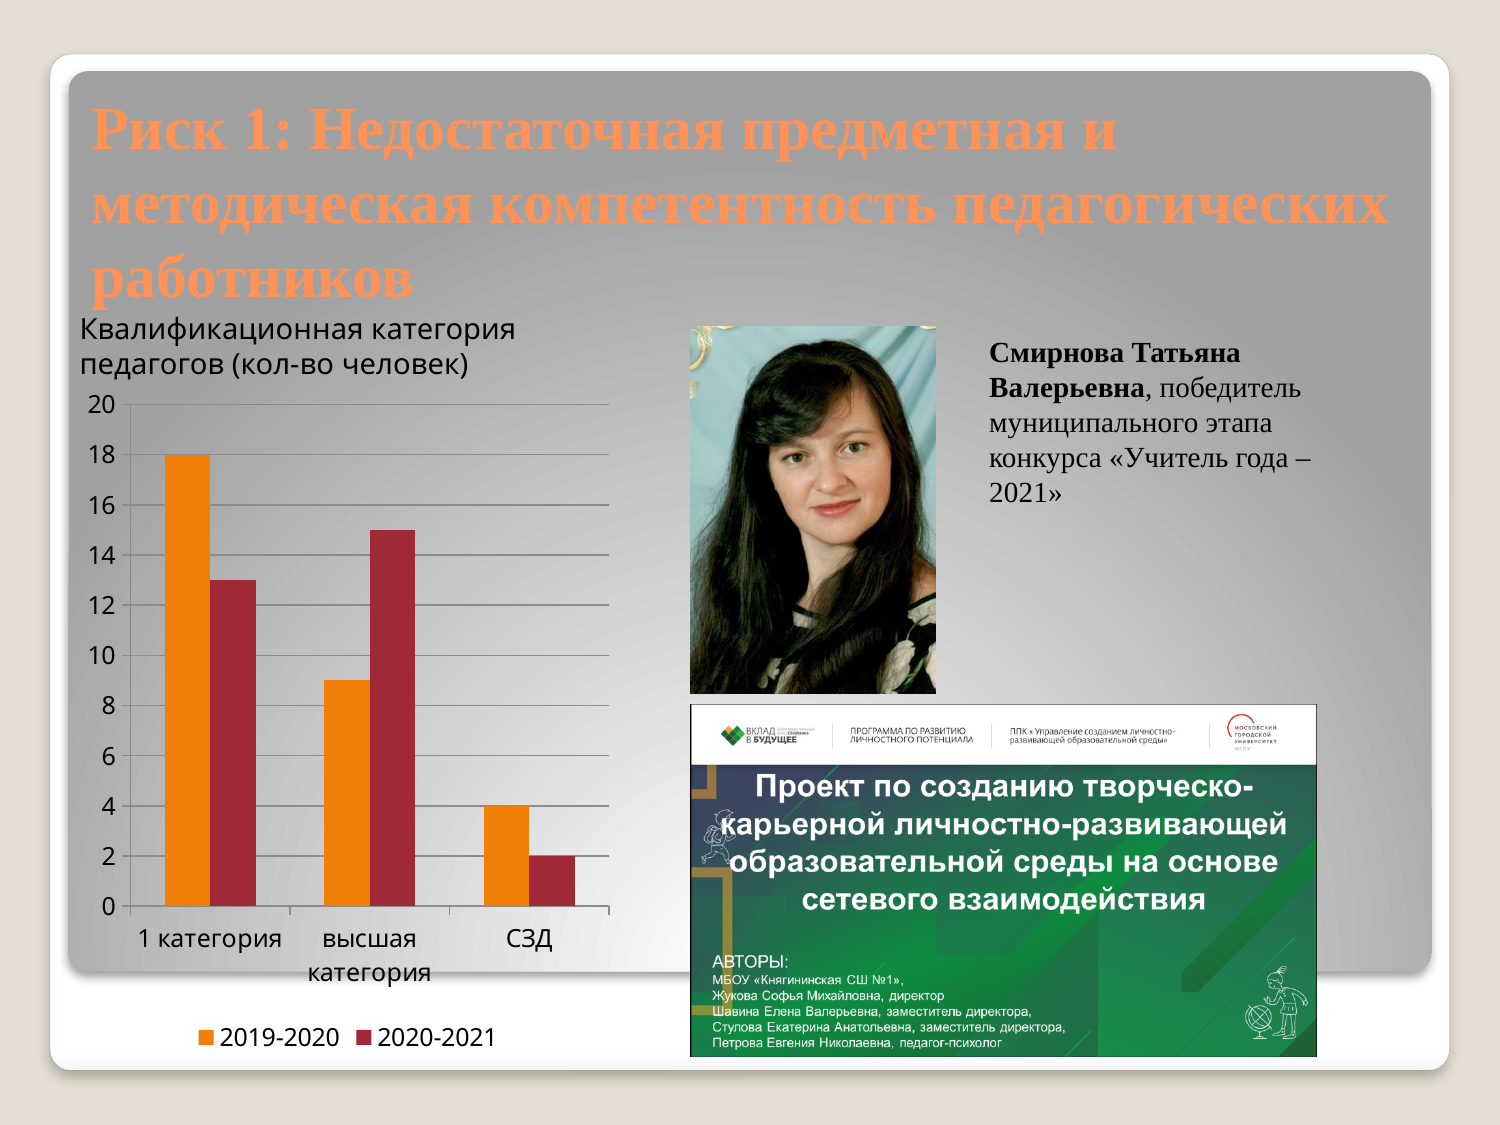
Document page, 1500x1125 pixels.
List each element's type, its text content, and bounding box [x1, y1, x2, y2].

picture [690, 703, 1318, 1057]
title Риск 1: Недостаточная предметная и методическая компетентность педагогических работников [76, 78, 1420, 317]
chart [76, 373, 621, 1061]
text_box Смирнова Татьяна Валерьевна, победитель муниципального этапа конкурса «Учитель года – 2021» [974, 326, 1376, 516]
text_box Квалификационная категория педагогов (кол-во человек) [64, 302, 621, 388]
picture [690, 326, 936, 694]
